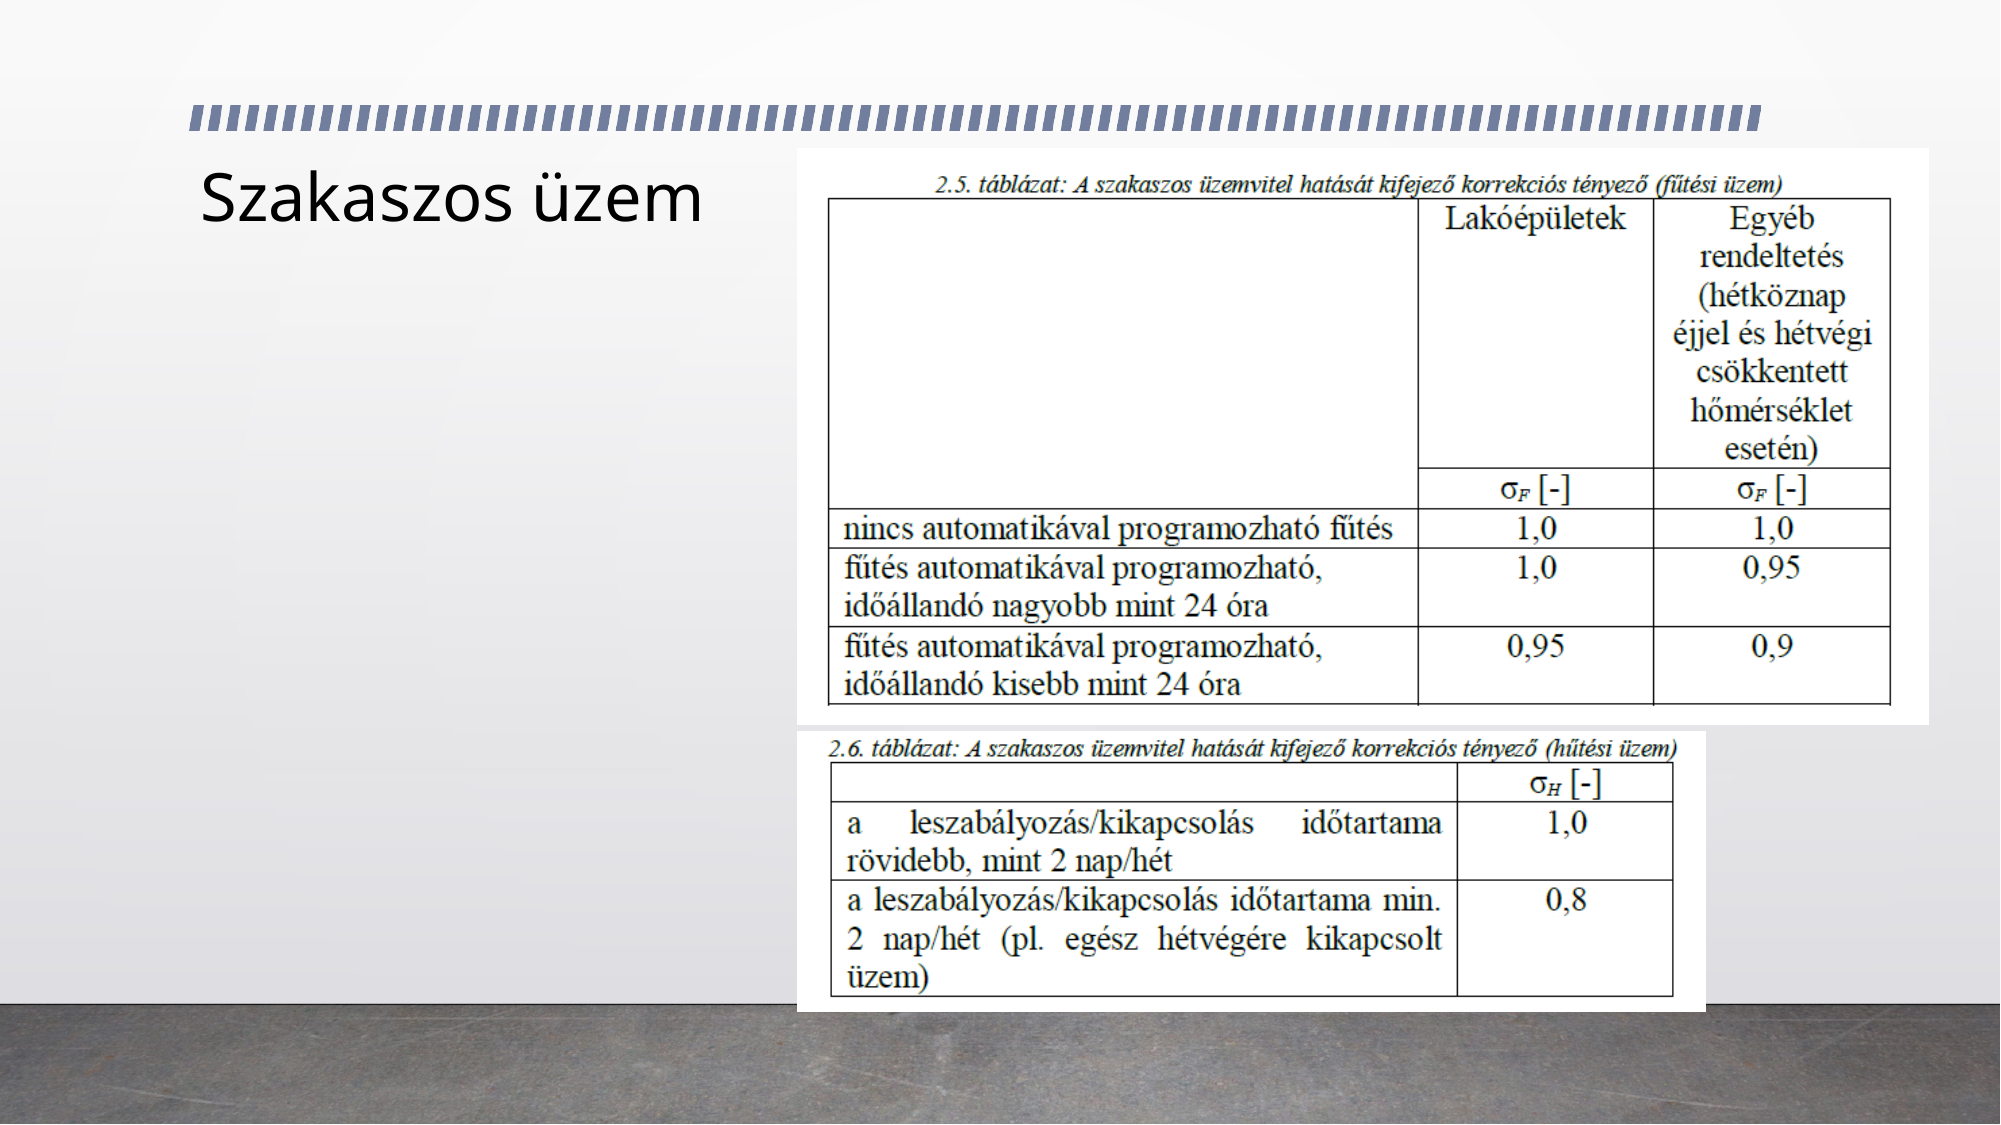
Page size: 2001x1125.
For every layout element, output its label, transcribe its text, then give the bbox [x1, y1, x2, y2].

picture [0, 731, 2000, 1124]
picture [797, 148, 1929, 725]
title Szakaszos üzem [185, 156, 797, 329]
